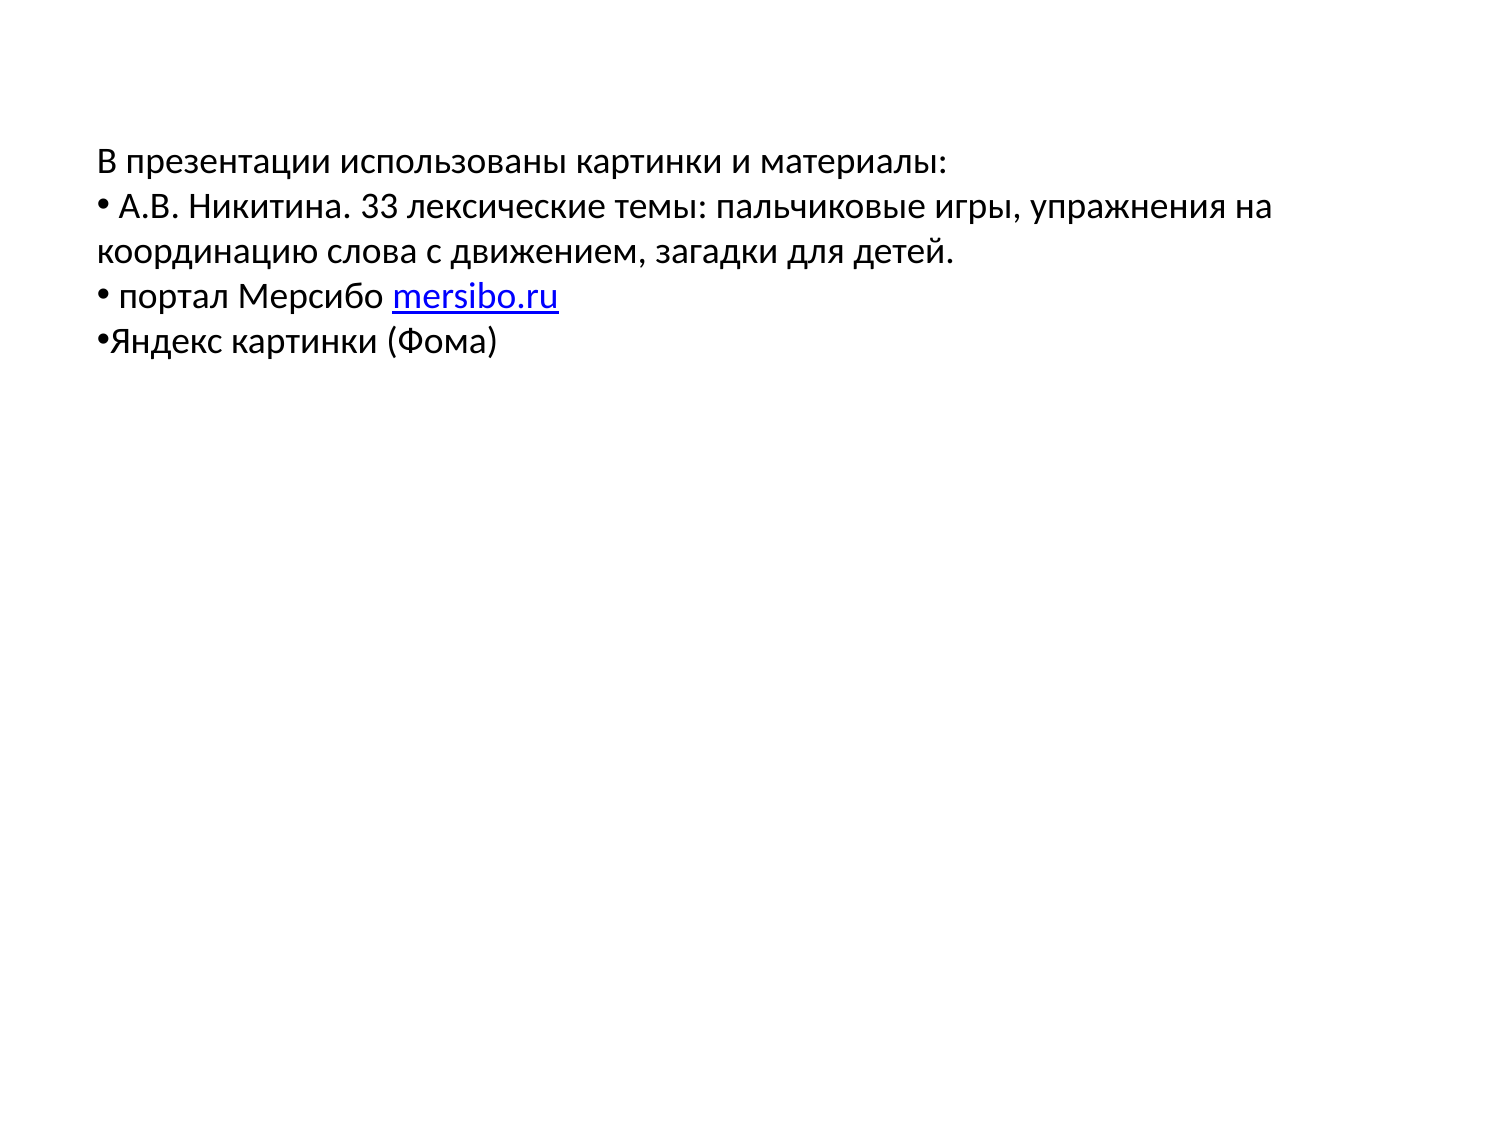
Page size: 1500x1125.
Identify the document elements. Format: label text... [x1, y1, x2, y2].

text_box В презентации использованы картинки и материалы: А.В. Никитина. 33 лексические темы: пальчиковые игры, упражнения на координацию слова с движением, загадки для детей. портал Мерсибо mersibo.ru Яндекс картинки (Фома) [82, 128, 1336, 369]
